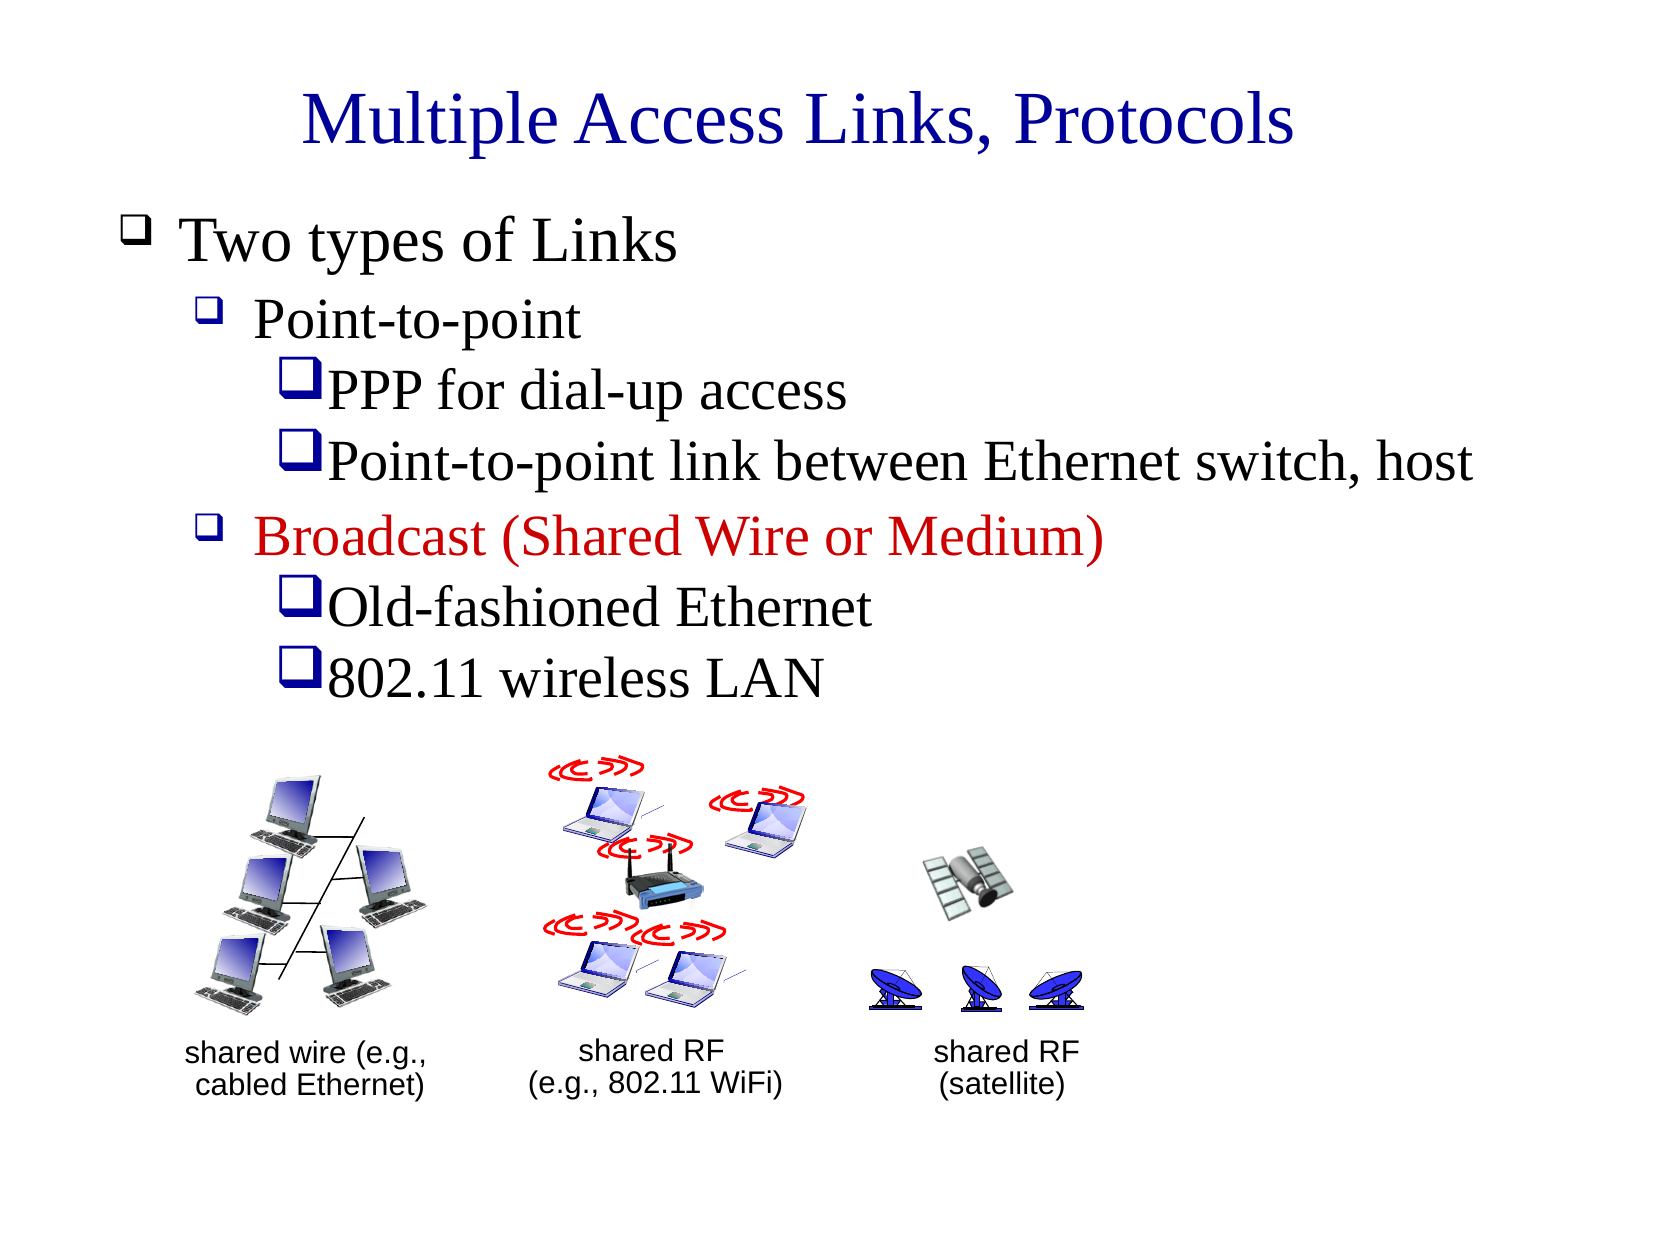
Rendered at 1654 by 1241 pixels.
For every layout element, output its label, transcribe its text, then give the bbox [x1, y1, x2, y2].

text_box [598, 834, 705, 911]
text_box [353, 841, 445, 935]
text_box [1029, 971, 1084, 1010]
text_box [869, 969, 922, 1010]
picture [918, 840, 1021, 928]
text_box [176, 929, 268, 1023]
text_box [543, 911, 660, 1001]
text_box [631, 921, 747, 1011]
text_box shared RF (satellite) [917, 1029, 1097, 1110]
text_box shared RF (e.g., 802.11 WiFi) [502, 1027, 801, 1108]
text_box Multiple Access Links, Protocols [96, 10, 1502, 217]
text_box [709, 787, 807, 861]
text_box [231, 771, 323, 865]
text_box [204, 848, 296, 942]
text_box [549, 756, 665, 846]
text_box Two types of Links Point-to-point PPP for dial-up access Point-to-point link between Ethernet switch, host Broadcast (Shared Wire or Medium) Old-fashioned Ethernet 802.11 wireless LAN [100, 200, 1506, 796]
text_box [317, 921, 409, 1015]
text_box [960, 965, 1002, 1013]
text_box shared wire (e.g., cabled Ethernet) [168, 1029, 453, 1111]
